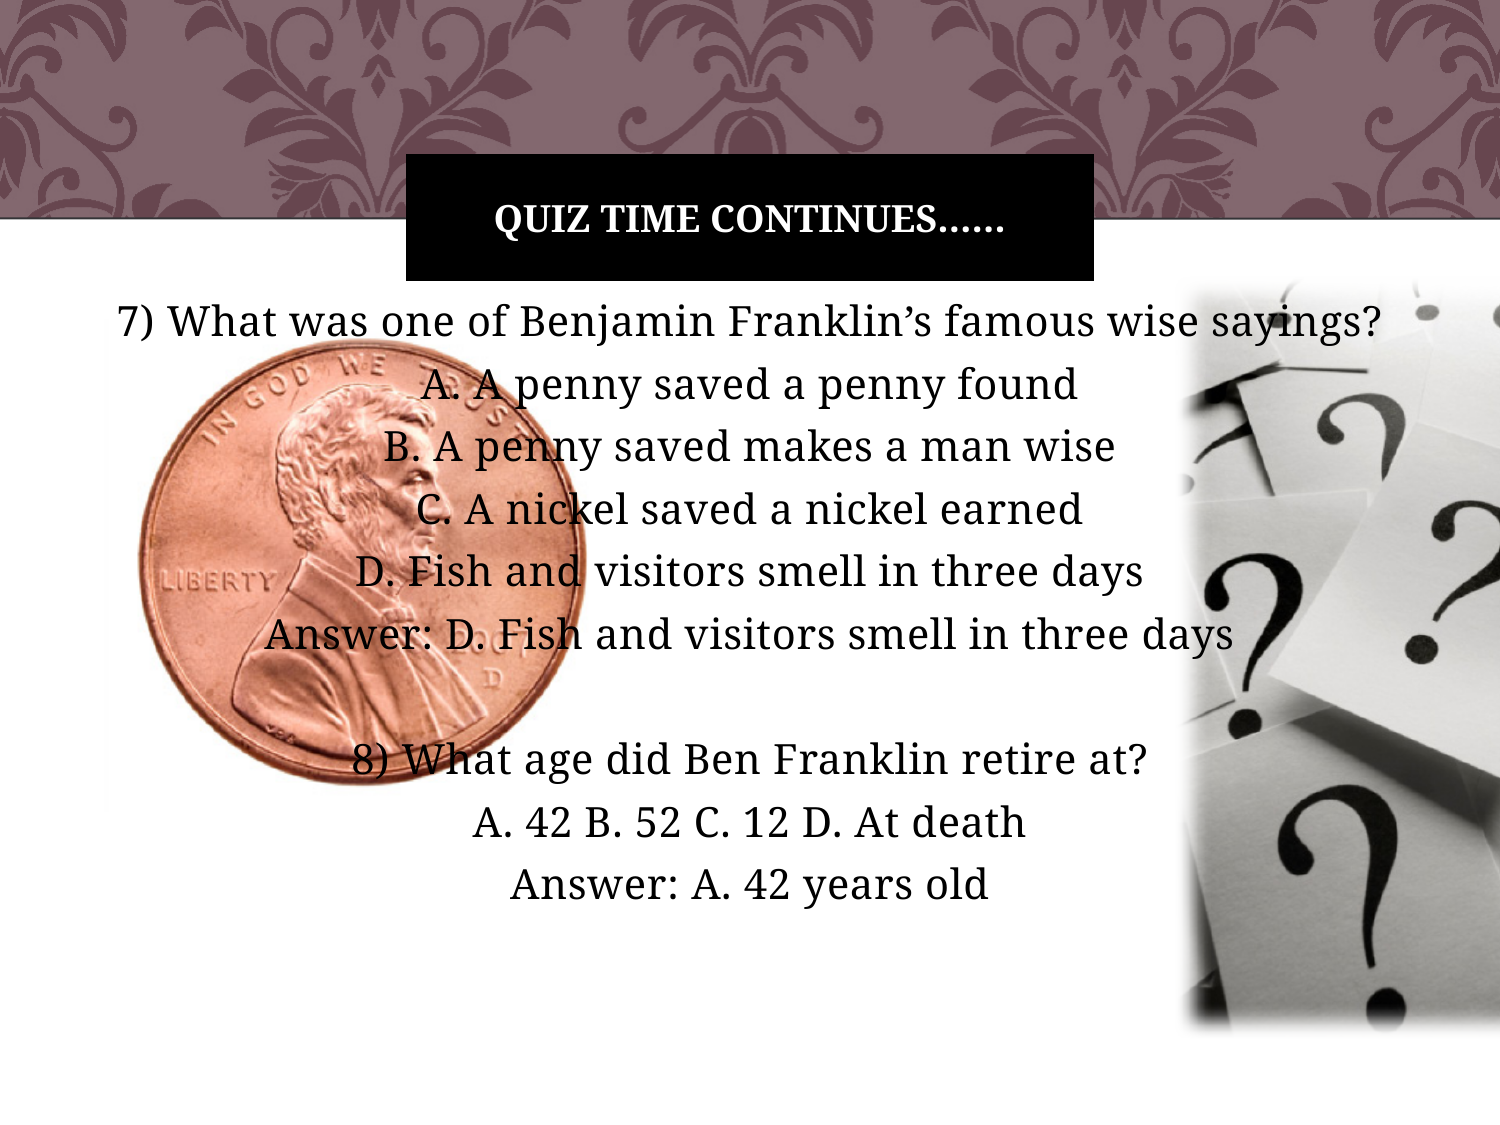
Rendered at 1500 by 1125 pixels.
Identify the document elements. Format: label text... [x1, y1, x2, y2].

picture [0, 319, 744, 813]
title Quiz time continues…… [406, 154, 1094, 281]
picture [1174, 276, 1500, 1039]
list 7) What was one of Benjamin Franklin’s famous wise sayings? A. A penny saved a penny found B. A penny saved makes a man wise C. A nickel saved a nickel earned D. Fish and visitors smell in three days Answer: D. Fish and visitors smell in three days 8) What age did Ben Franklin retire at? A. 42 B. 52 C. 12 D. At death Answer: A. 42 years old [75, 287, 1425, 1100]
